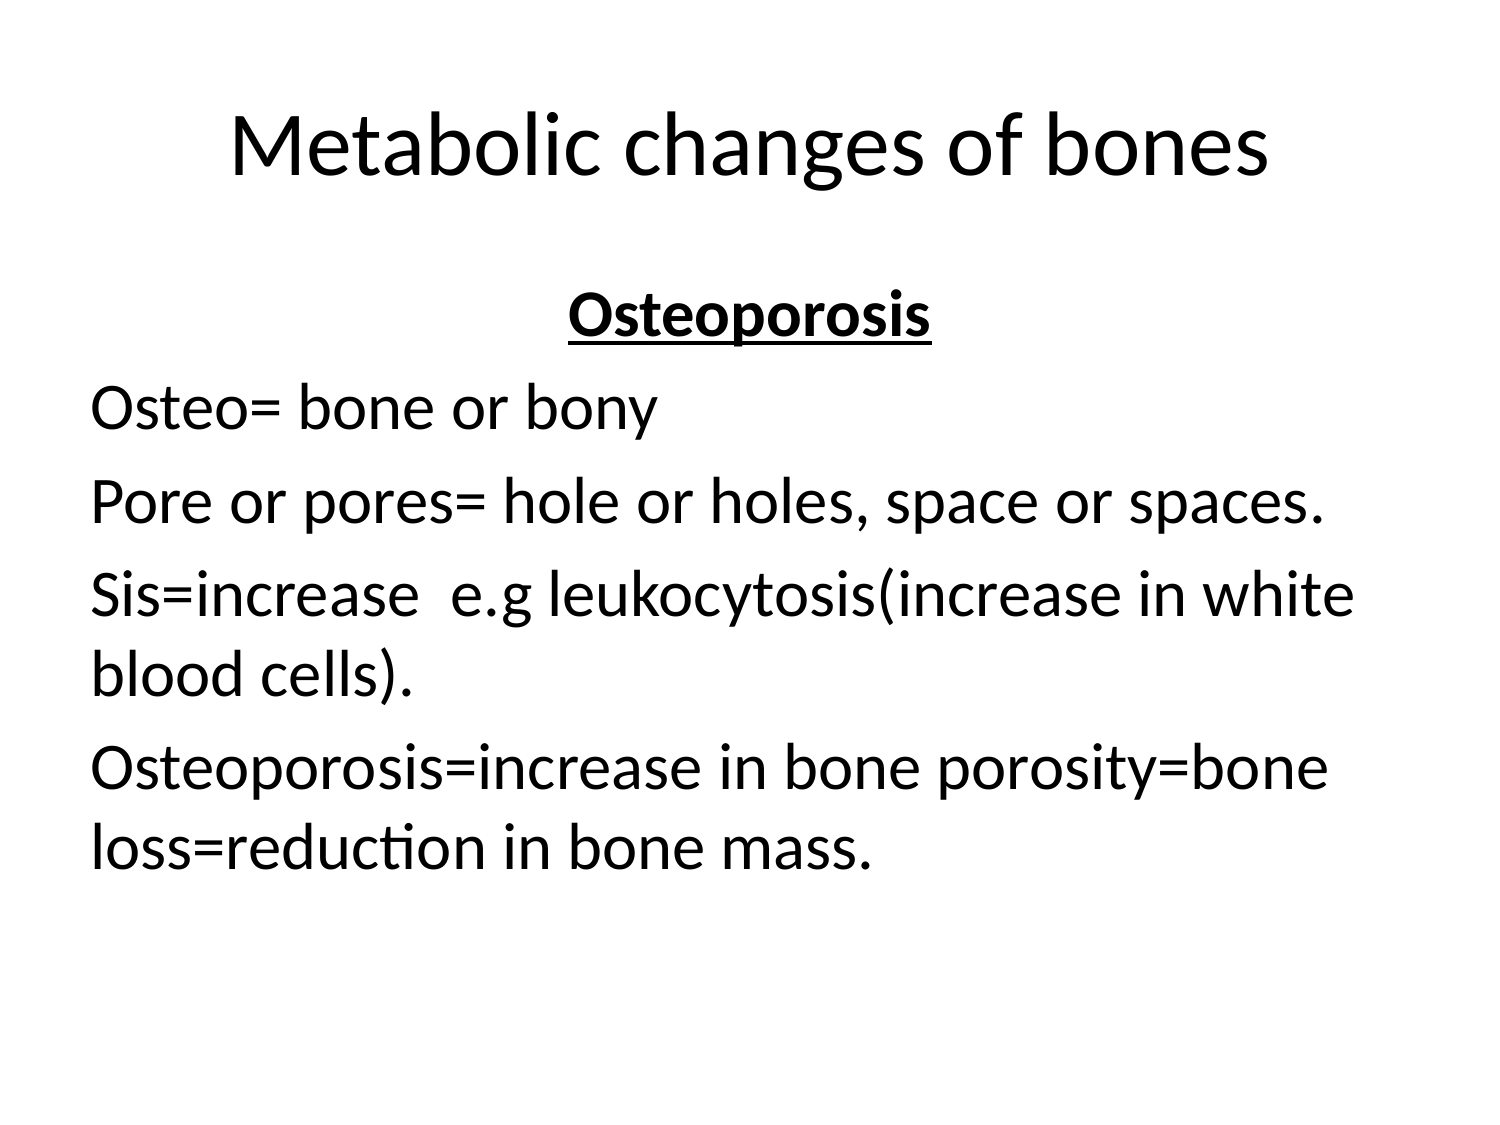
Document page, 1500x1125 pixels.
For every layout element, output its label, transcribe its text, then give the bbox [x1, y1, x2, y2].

list Osteoporosis Osteo= bone or bony Pore or pores= hole or holes, space or spaces. Sis=increase e.g leukocytosis(increase in white blood cells). Osteoporosis=increase in bone porosity=bone loss=reduction in bone mass. [75, 262, 1425, 1005]
title Metabolic changes of bones [75, 45, 1425, 233]
